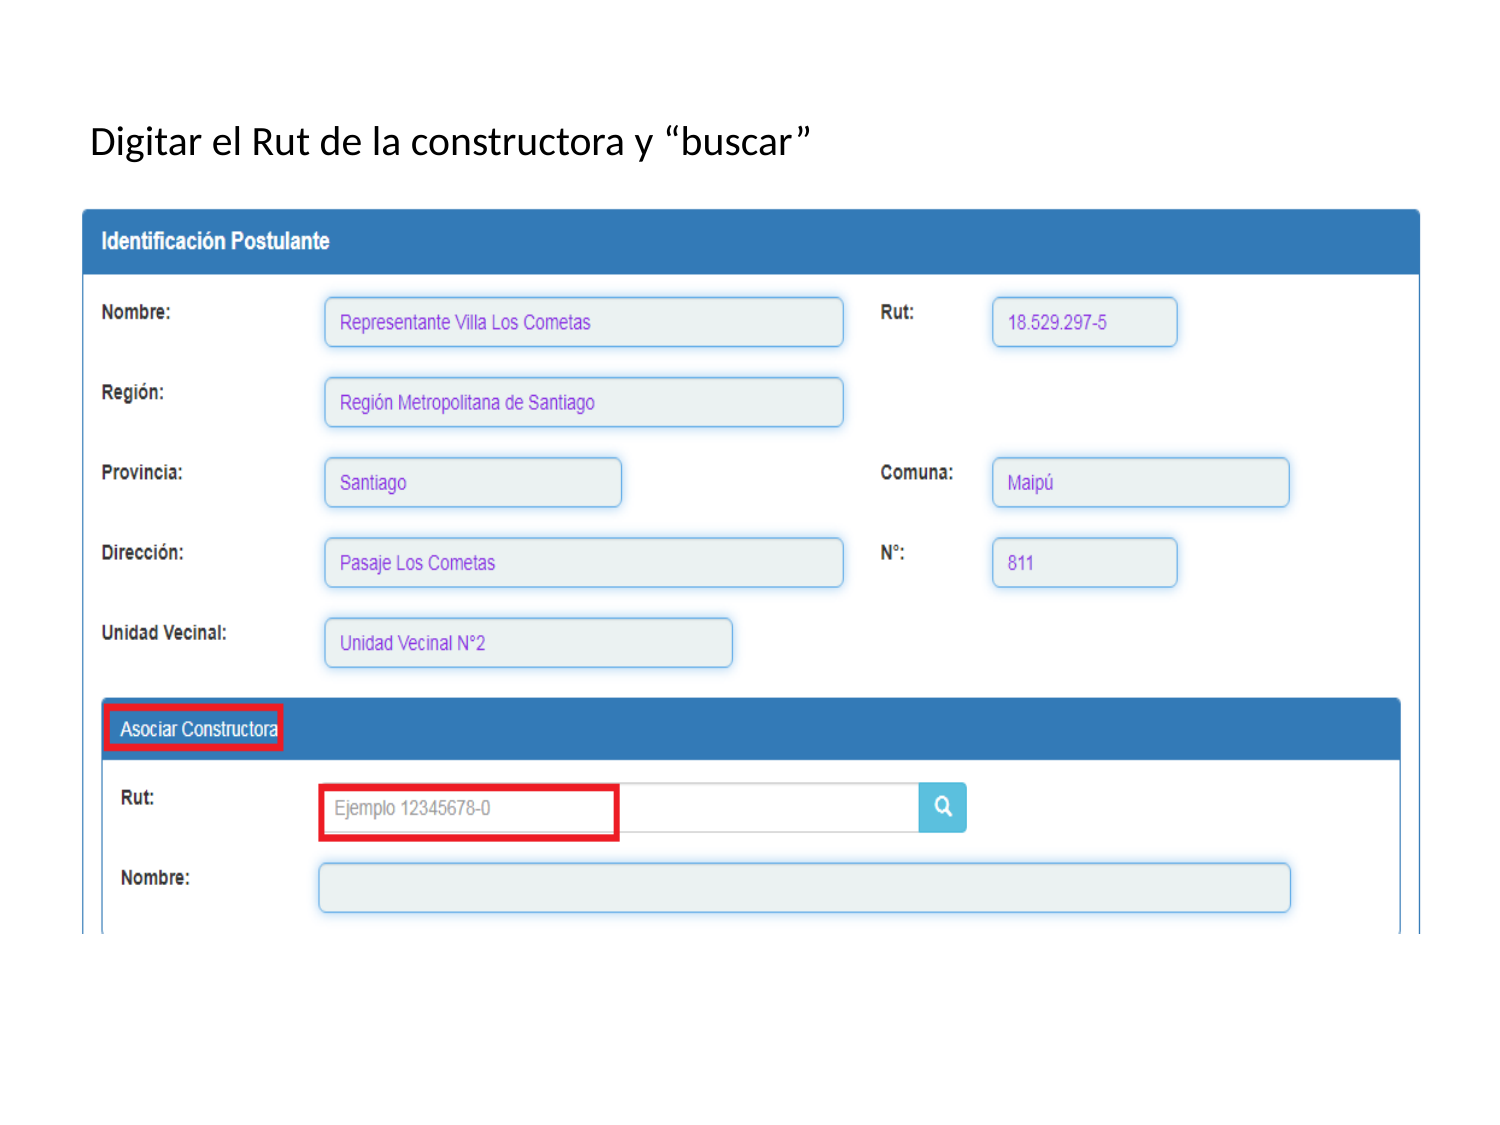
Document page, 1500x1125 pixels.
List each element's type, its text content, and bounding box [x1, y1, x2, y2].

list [74, 196, 1426, 934]
title Digitar el Rut de la constructora y “buscar” [75, 45, 1425, 195]
